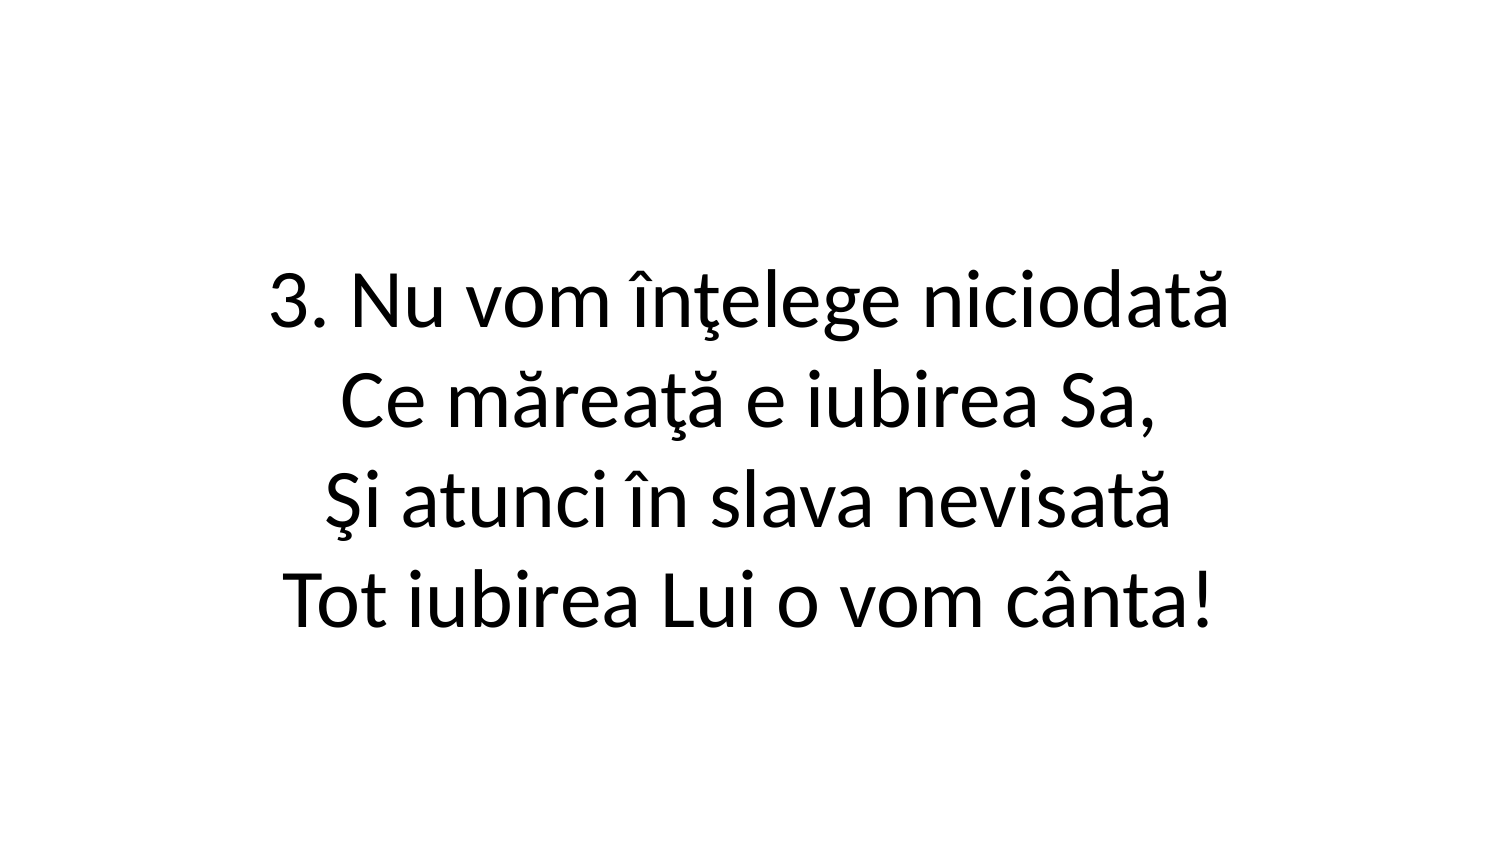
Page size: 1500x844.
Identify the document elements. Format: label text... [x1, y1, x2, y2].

text_box 3. Nu vom înţelege niciodată Ce măreaţă e iubirea Sa, Şi atunci în slava nevisată Tot iubirea Lui o vom cânta! [252, 192, 1248, 652]
